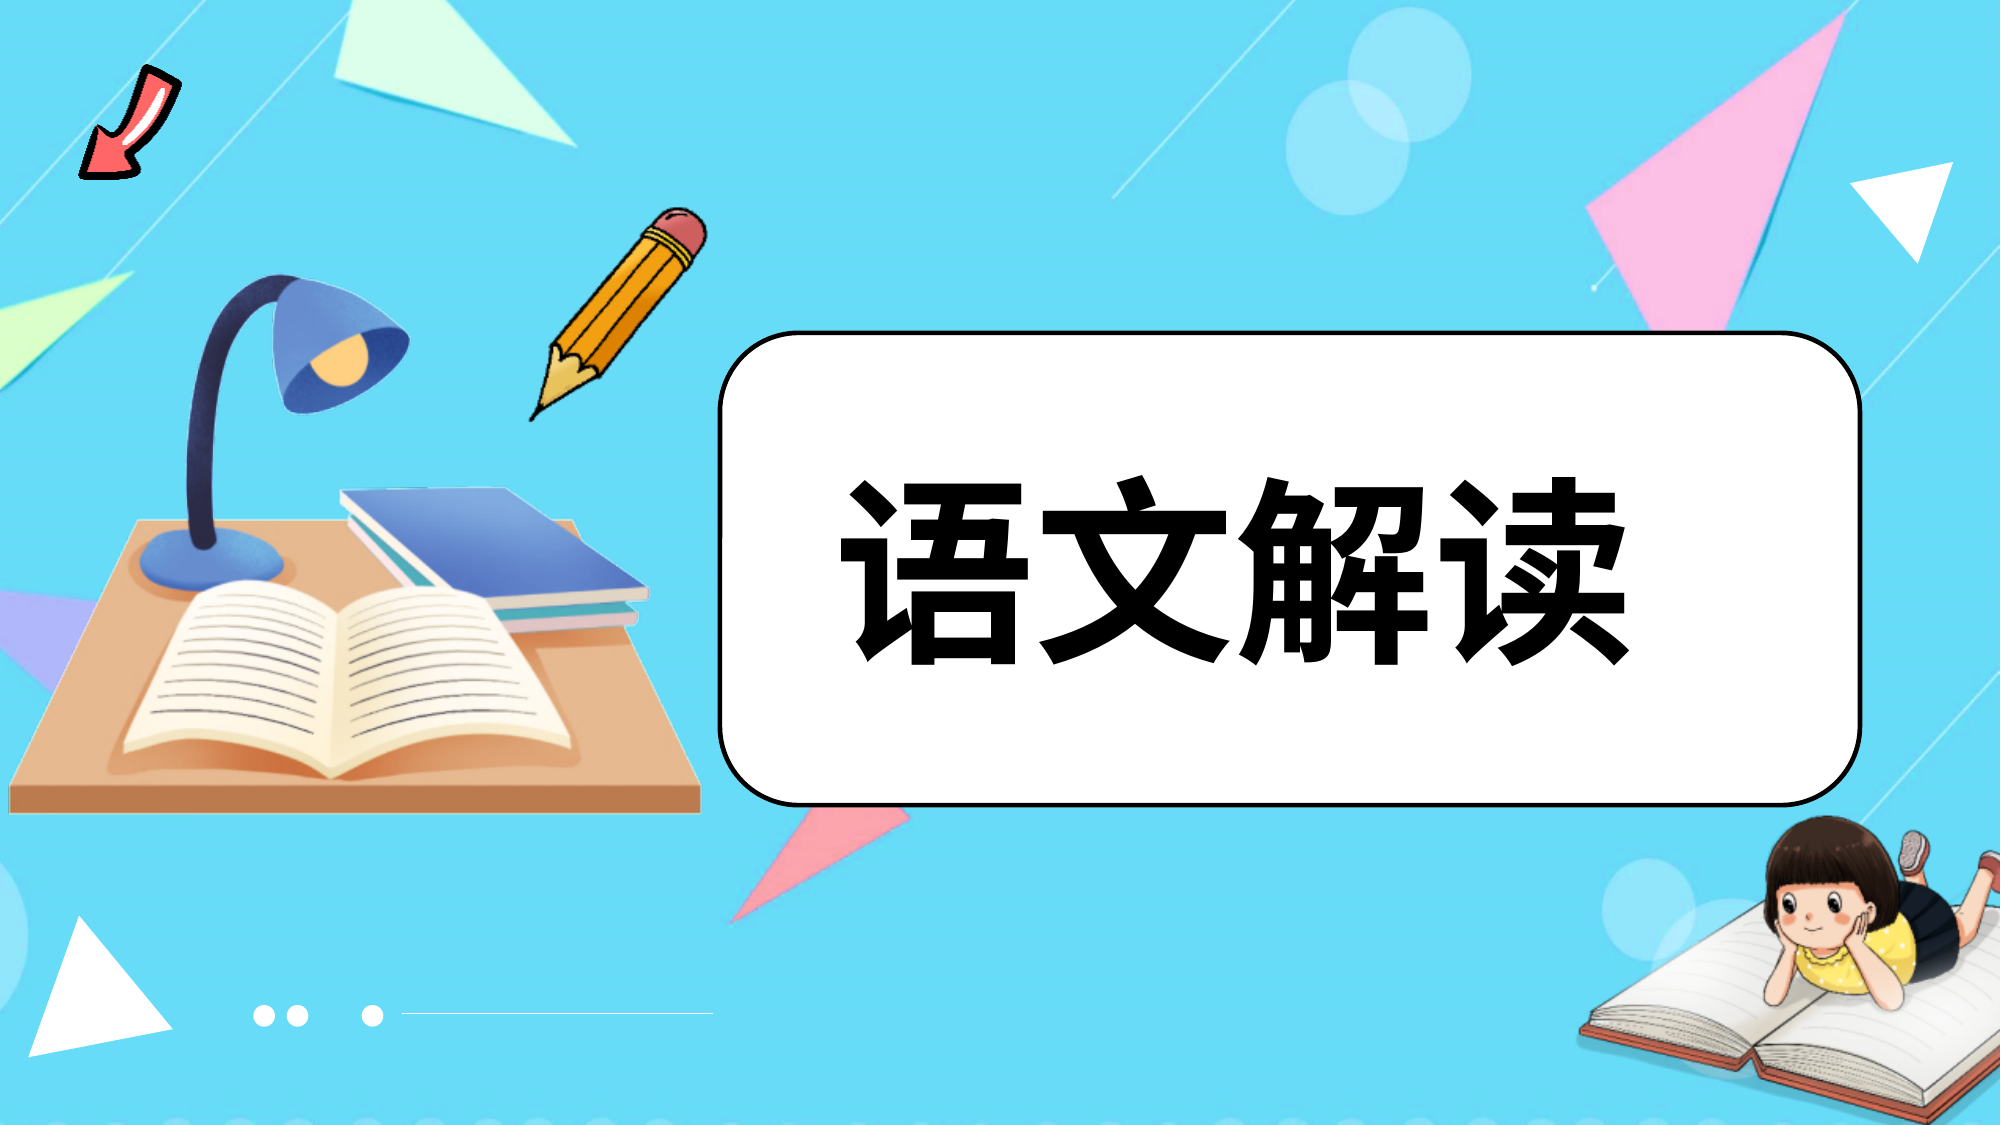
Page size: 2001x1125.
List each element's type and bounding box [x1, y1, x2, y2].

text_box [253, 1004, 714, 1027]
picture [0, 0, 2000, 1125]
